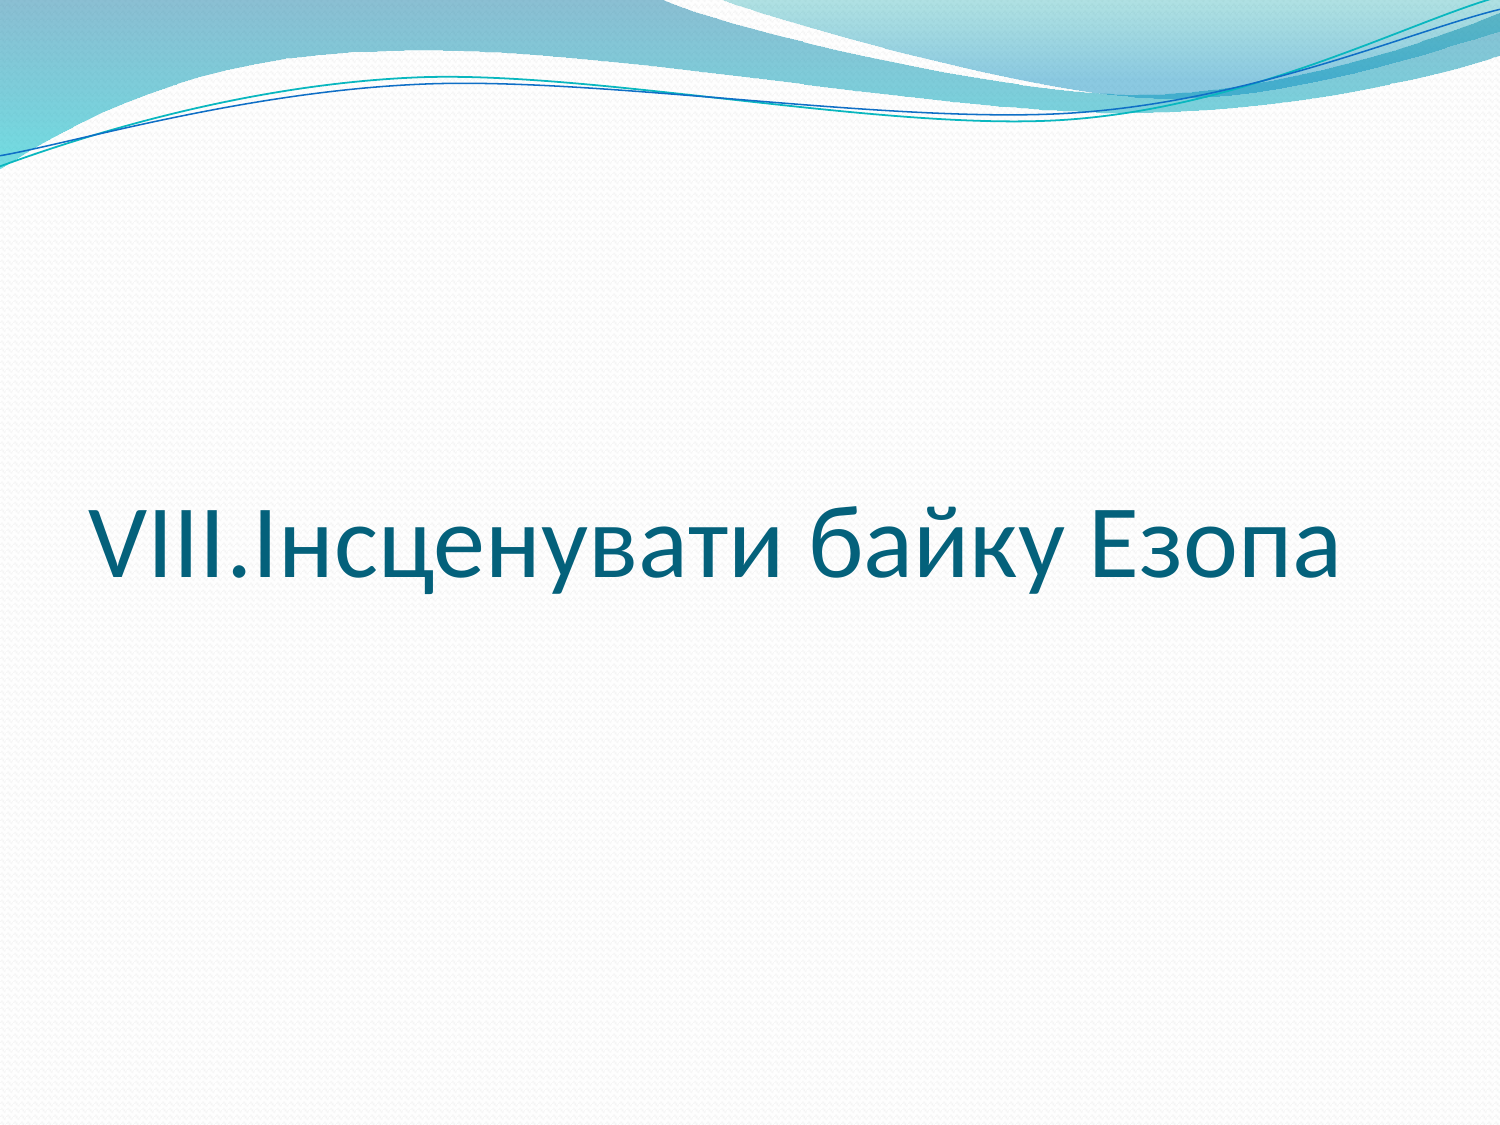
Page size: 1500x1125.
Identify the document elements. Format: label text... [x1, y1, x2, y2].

title VIII.Інсценувати байку Езопа [88, 115, 1425, 598]
